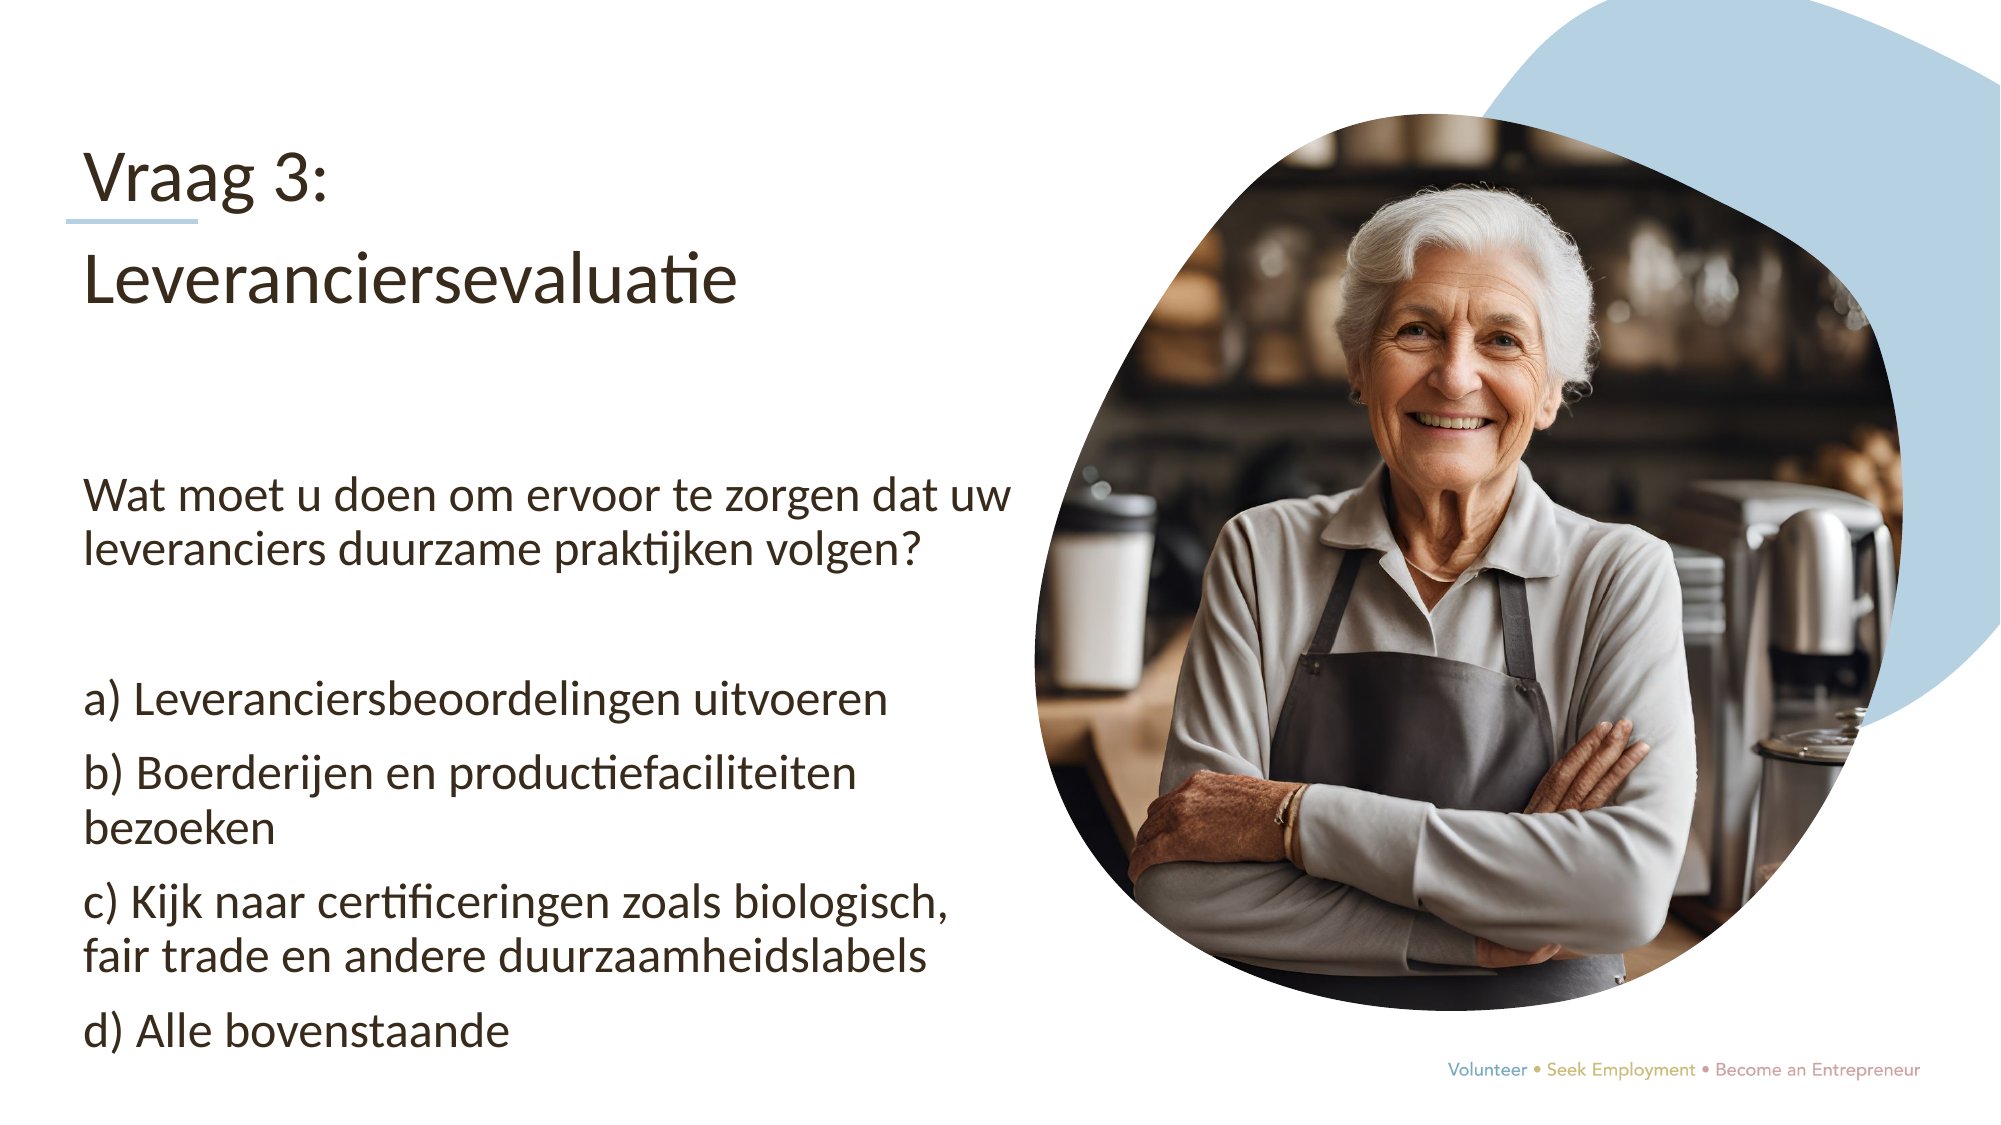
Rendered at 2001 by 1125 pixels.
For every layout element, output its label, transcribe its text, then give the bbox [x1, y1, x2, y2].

picture [1034, 113, 1903, 1011]
text_box Wat moet u doen om ervoor te zorgen dat uw leveranciers duurzame praktijken volgen? a) Leveranciersbeoordelingen uitvoeren b) Boerderijen en productiefaciliteiten bezoeken c) Kijk naar certificeringen zoals biologisch, fair trade en andere duurzaamheidslabels d) Alle bovenstaande [68, 461, 1035, 1032]
picture [1418, 1046, 1971, 1103]
text_box Vraag 3: Leveranciersevaluatie [68, 129, 903, 356]
